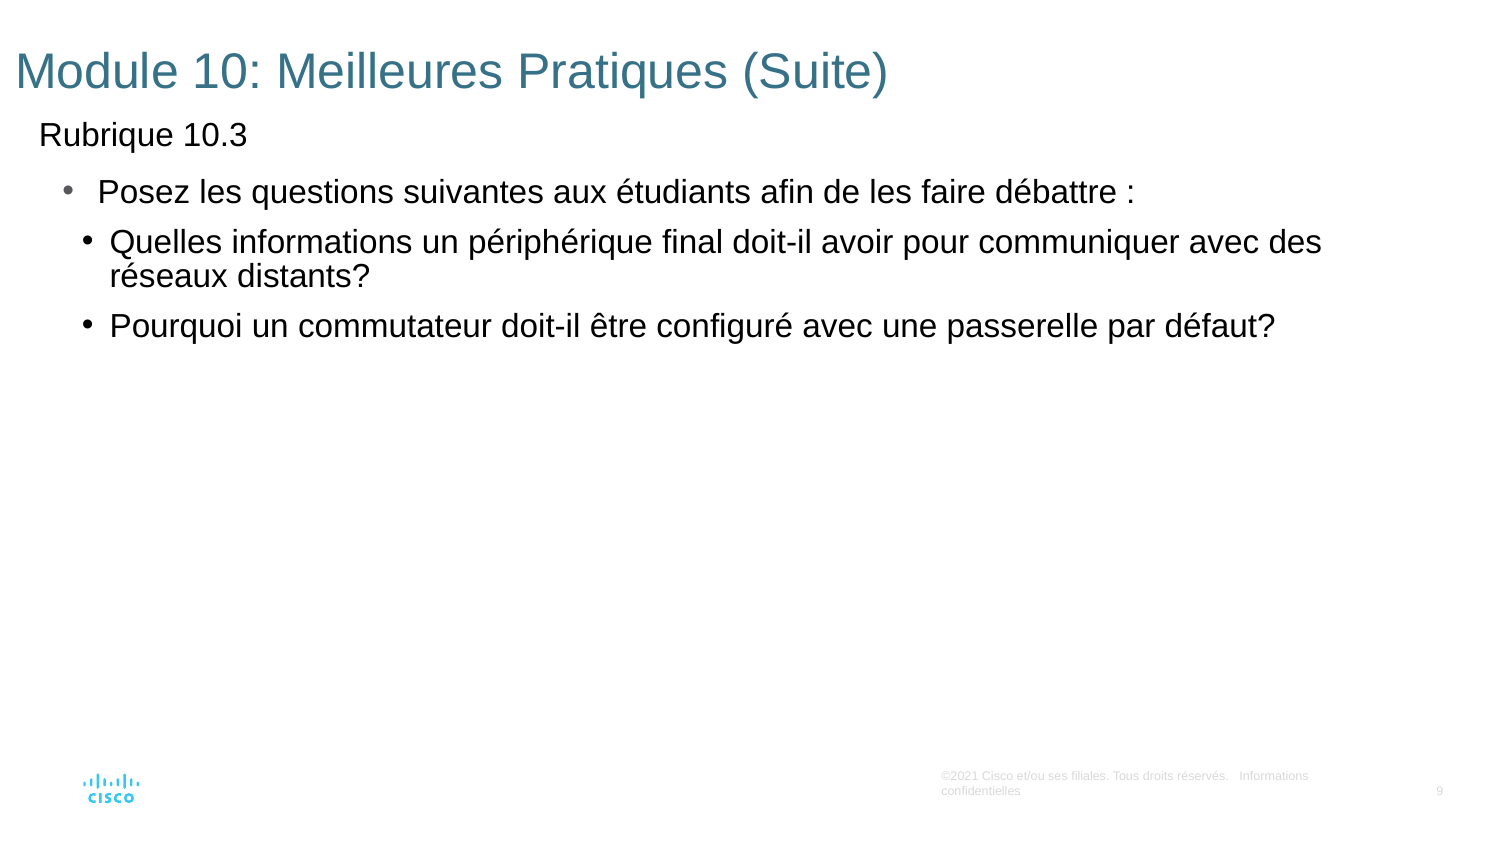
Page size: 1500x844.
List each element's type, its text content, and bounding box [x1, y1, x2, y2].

list Rubrique 10.3 Posez les questions suivantes aux étudiants afin de les faire débattre : Quelles informations un périphérique final doit-il avoir pour communiquer avec des réseaux distants? Pourquoi un commutateur doit-il être configuré avec une passerelle par défaut? [23, 112, 1477, 794]
title Module 10: Meilleures Pratiques (Suite) [0, 6, 1500, 131]
